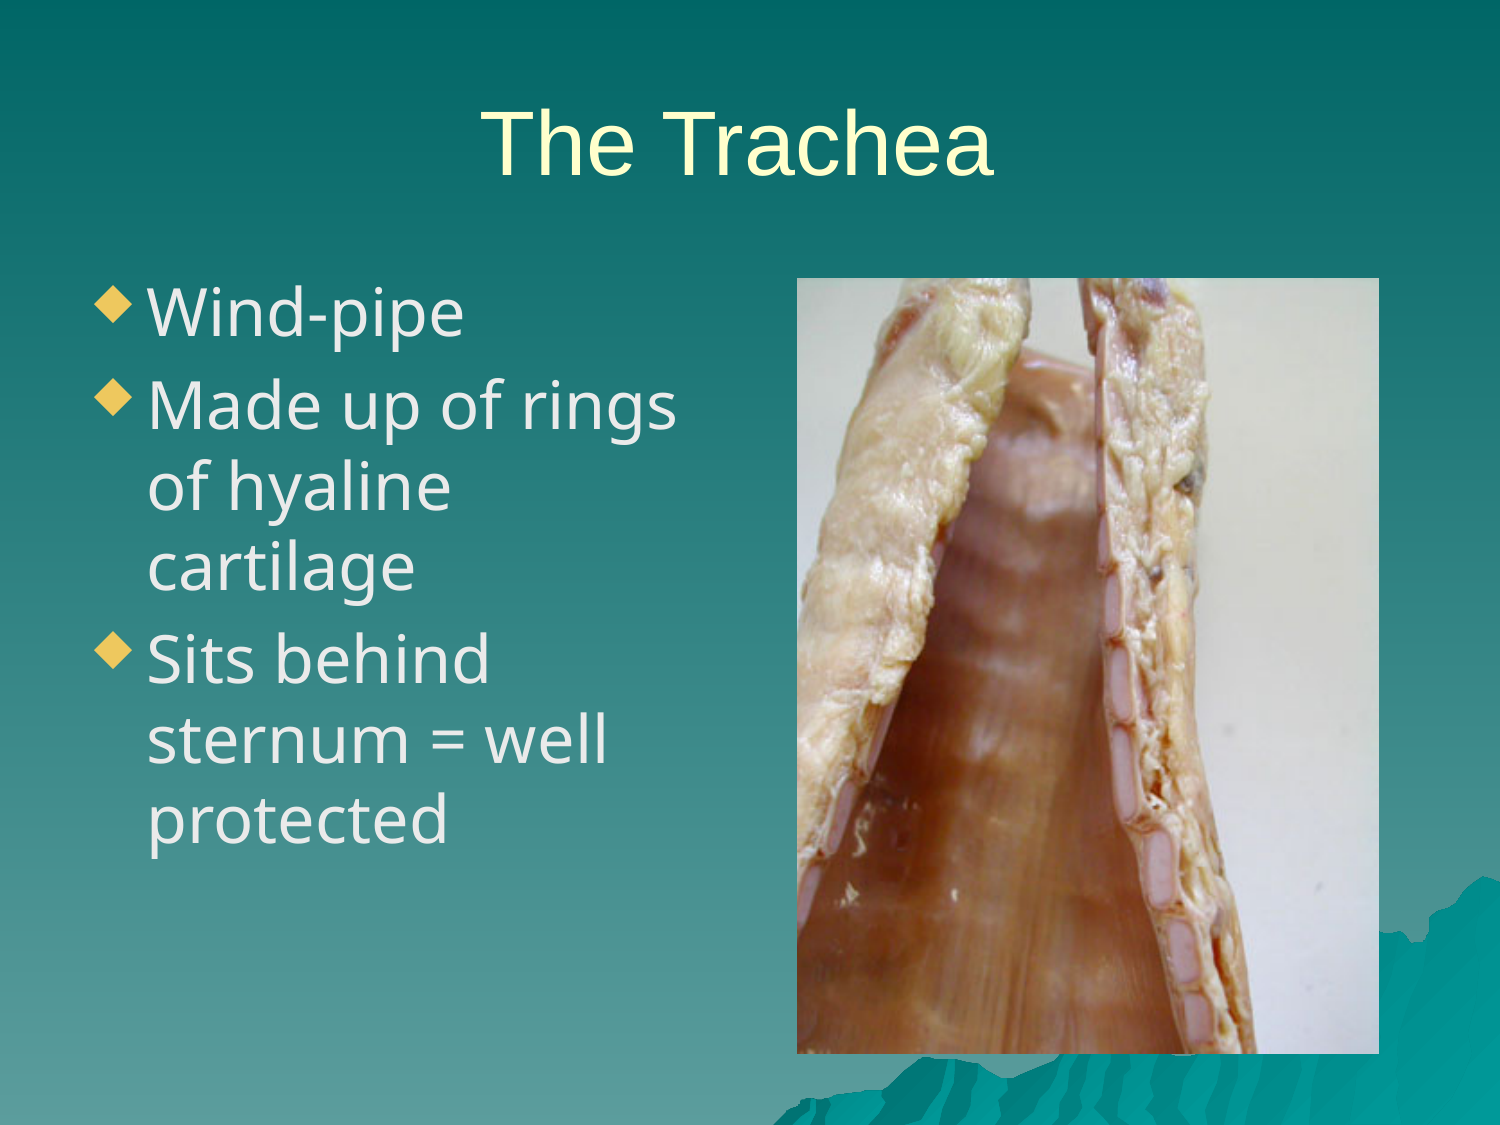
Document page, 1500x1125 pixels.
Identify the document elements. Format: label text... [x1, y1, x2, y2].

list Wind-pipe Made up of rings of hyaline cartilage Sits behind sternum = well protected [74, 262, 727, 1071]
picture [796, 278, 1379, 1055]
title The Trachea [74, 45, 1426, 233]
